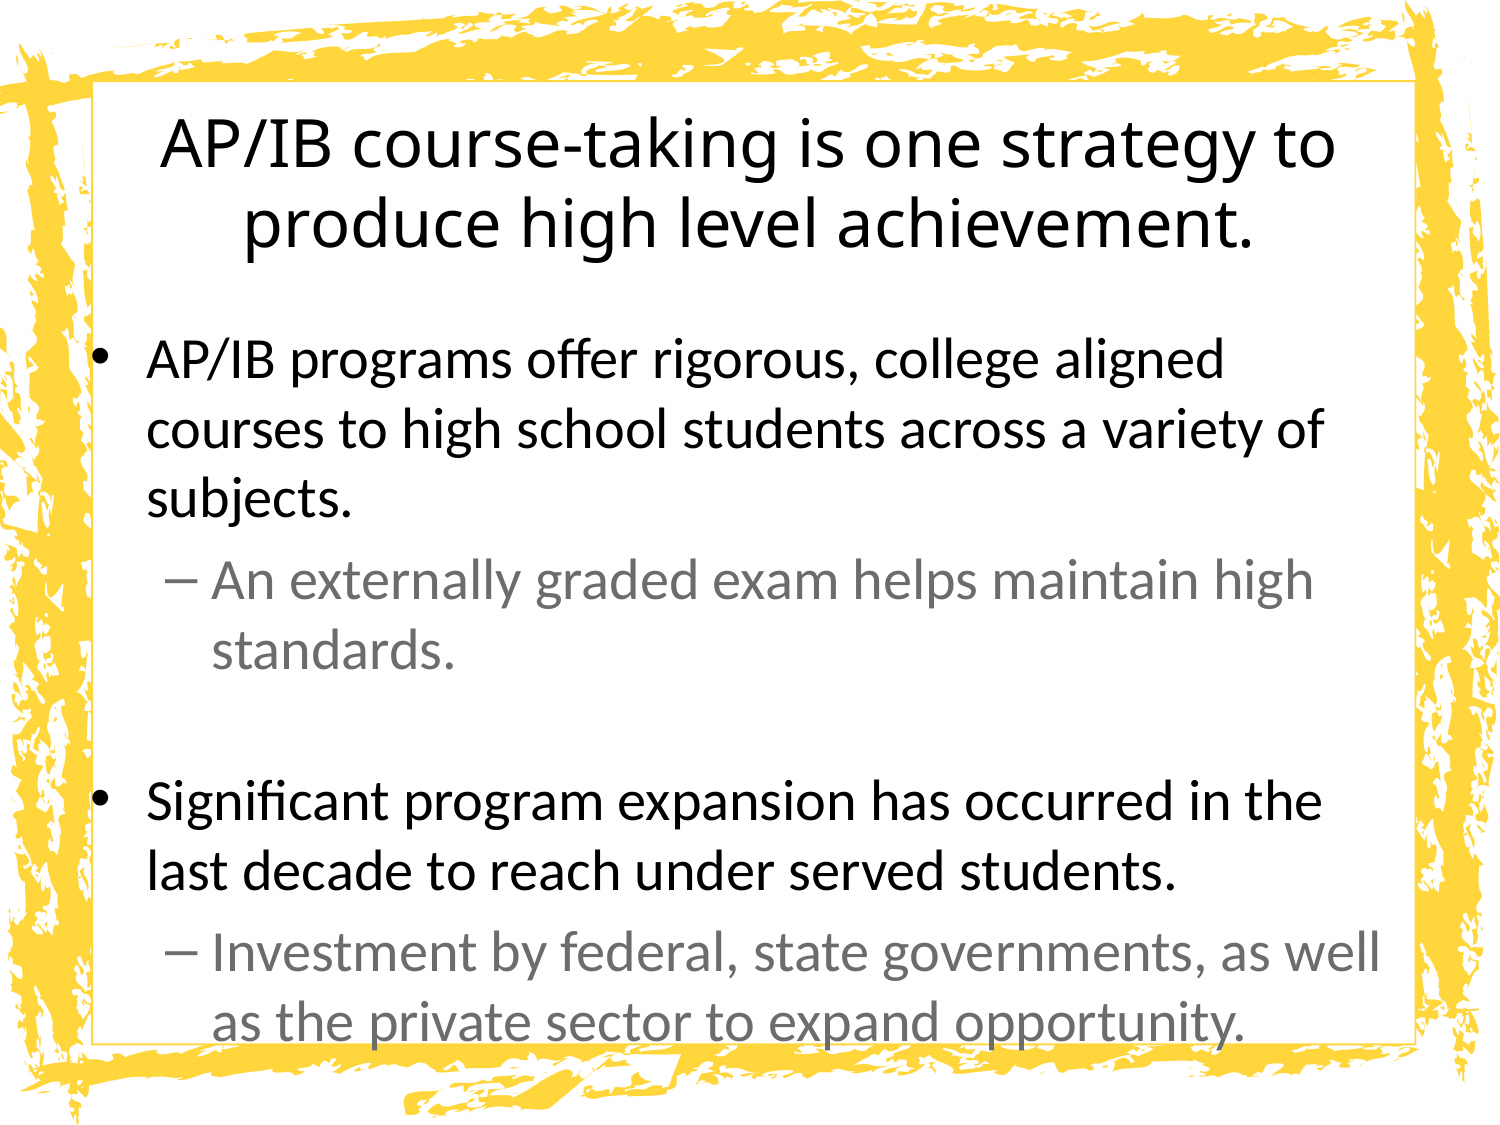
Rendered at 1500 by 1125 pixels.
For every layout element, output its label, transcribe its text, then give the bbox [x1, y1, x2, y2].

title AP/IB course-taking is one strategy to produce high level achievement. [75, 87, 1425, 275]
list AP/IB programs offer rigorous, college aligned courses to high school students across a variety of subjects. An externally graded exam helps maintain high standards. Significant program expansion has occurred in the last decade to reach under served students. Investment by federal, state governments, as well as the private sector to expand opportunity. [75, 312, 1425, 1100]
picture [0, 0, 1500, 1125]
